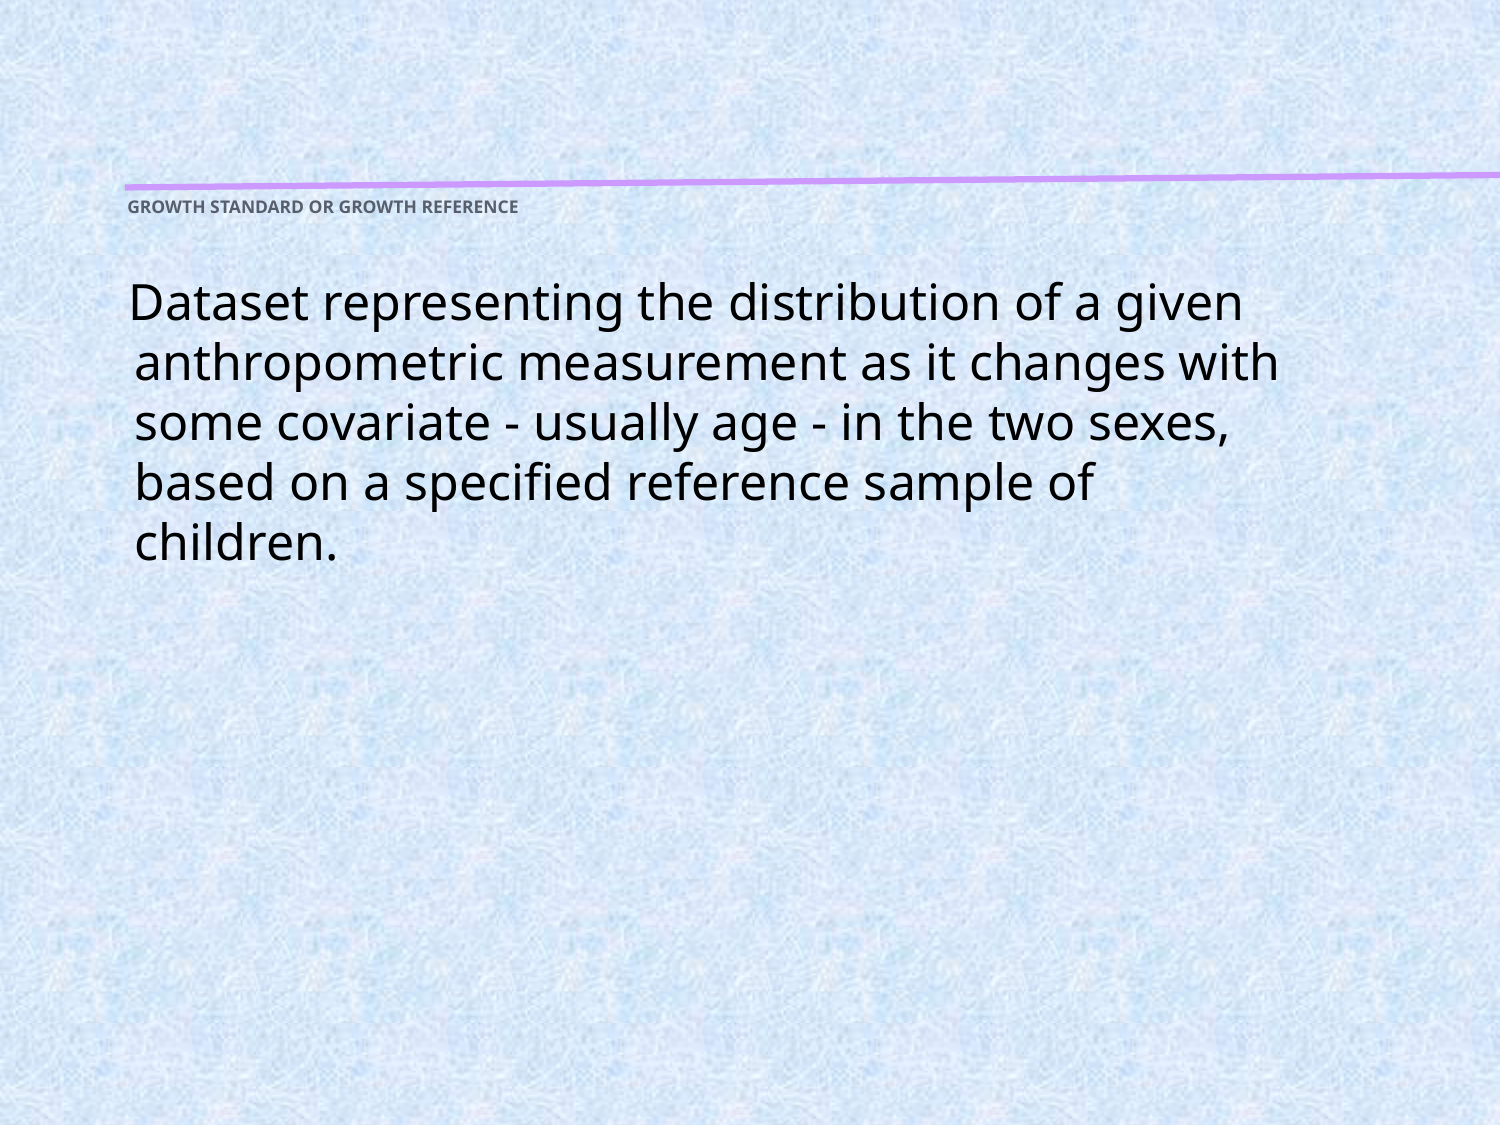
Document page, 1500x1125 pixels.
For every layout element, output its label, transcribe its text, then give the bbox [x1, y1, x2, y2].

list Dataset representing the distribution of a given anthropometric measurement as it changes with some covariate - usually age - in the two sexes, based on a specified reference sample of children. [75, 262, 1300, 1062]
title Growth standard or growth reference [112, 37, 1338, 246]
picture [0, 0, 1500, 1125]
